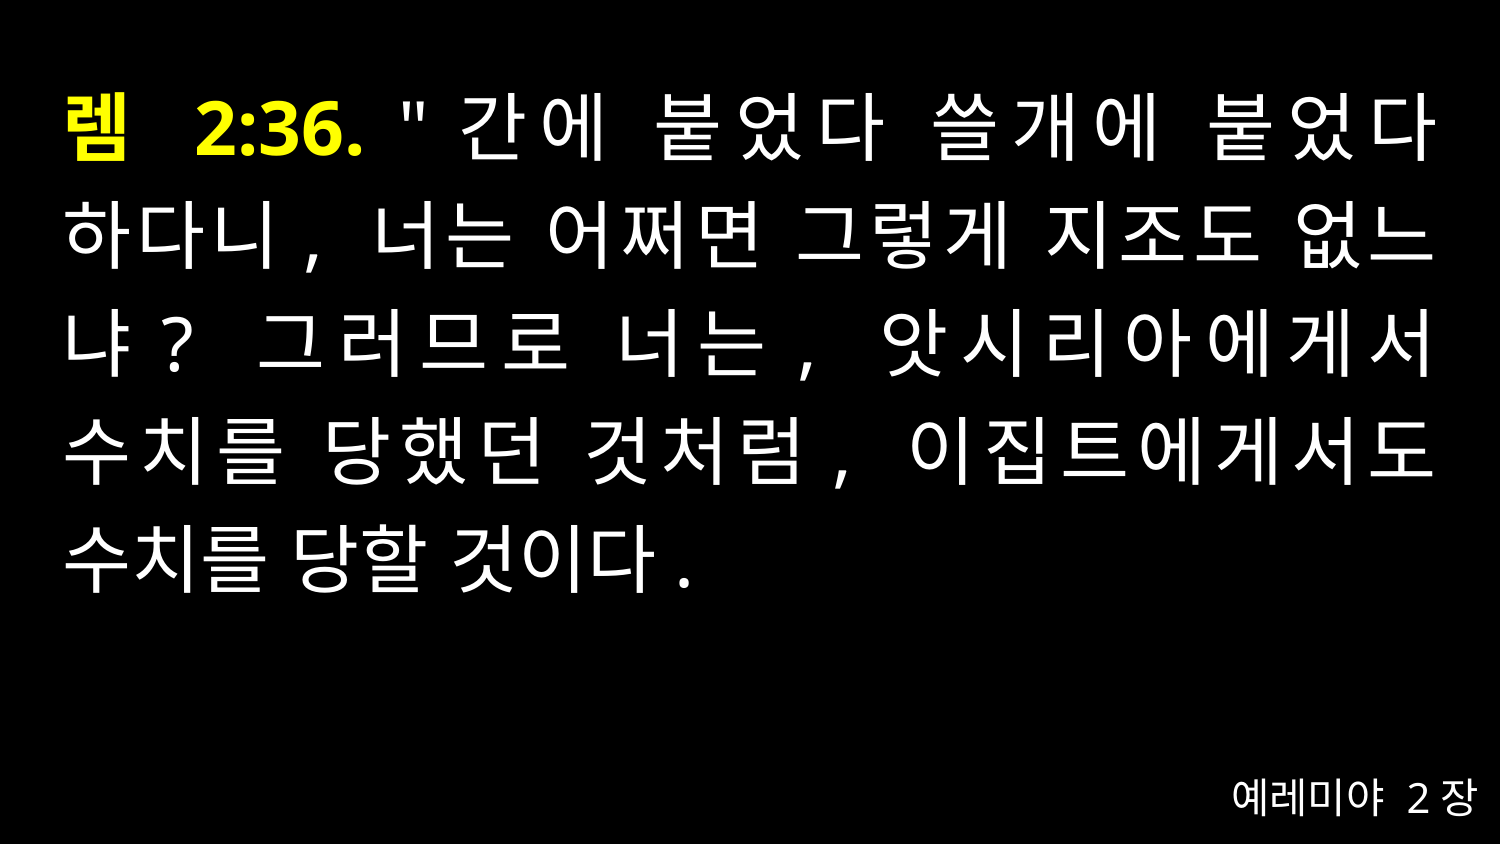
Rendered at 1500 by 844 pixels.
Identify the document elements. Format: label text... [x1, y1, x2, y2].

title 렘 2:36. "간에 붙었다 쓸개에 붙었다 하다니, 너는 어쩌면 그렇게 지조도 없느냐? 그러므로 너는, 앗시리아에게서 수치를 당했던 것처럼, 이집트에게서도 수치를 당할 것이다. [0, 0, 1500, 844]
subtitle 예레미야 2장 [916, 770, 1500, 844]
